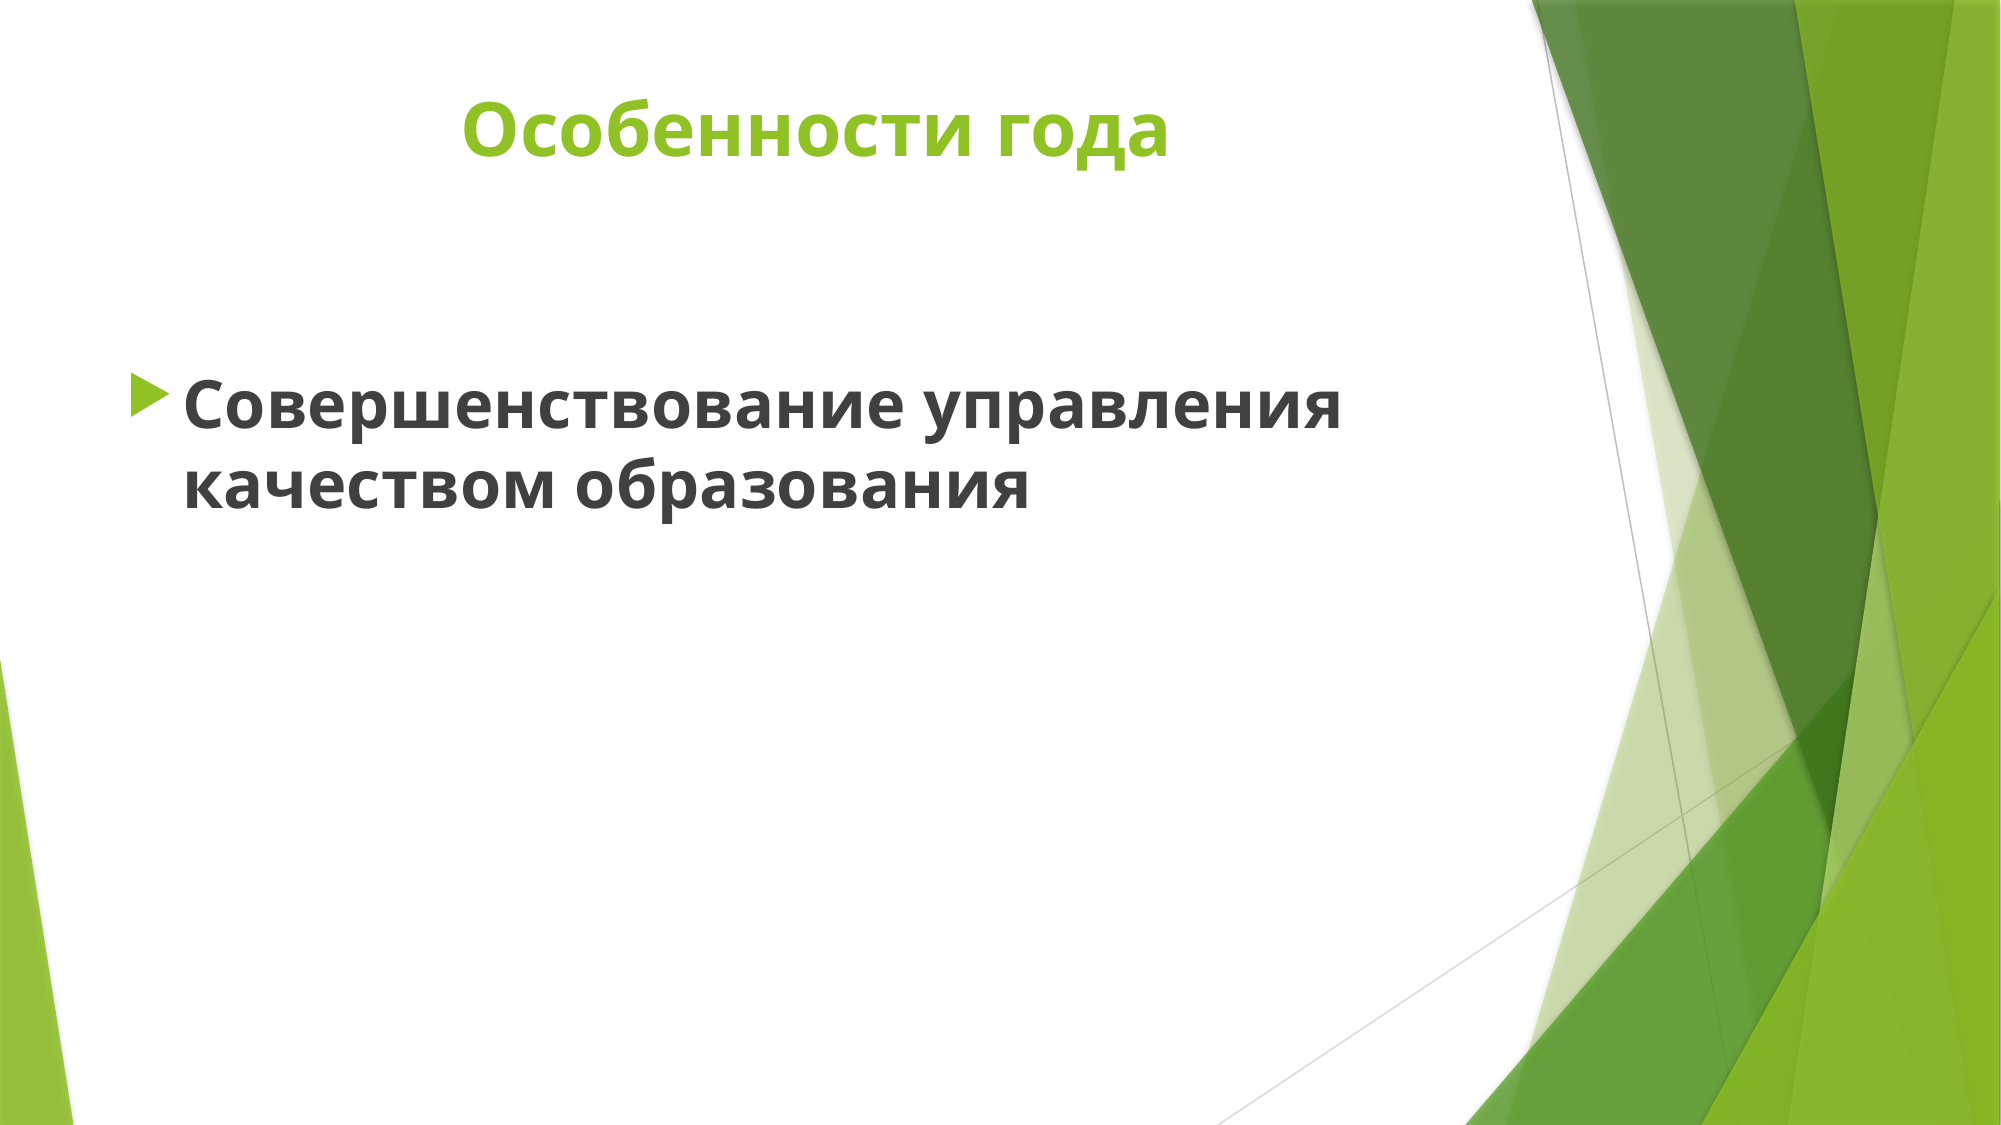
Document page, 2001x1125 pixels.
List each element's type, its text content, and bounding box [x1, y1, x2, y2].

title Особенности года [111, 74, 1522, 213]
list Совершенствование управления качеством образования [111, 354, 1522, 992]
